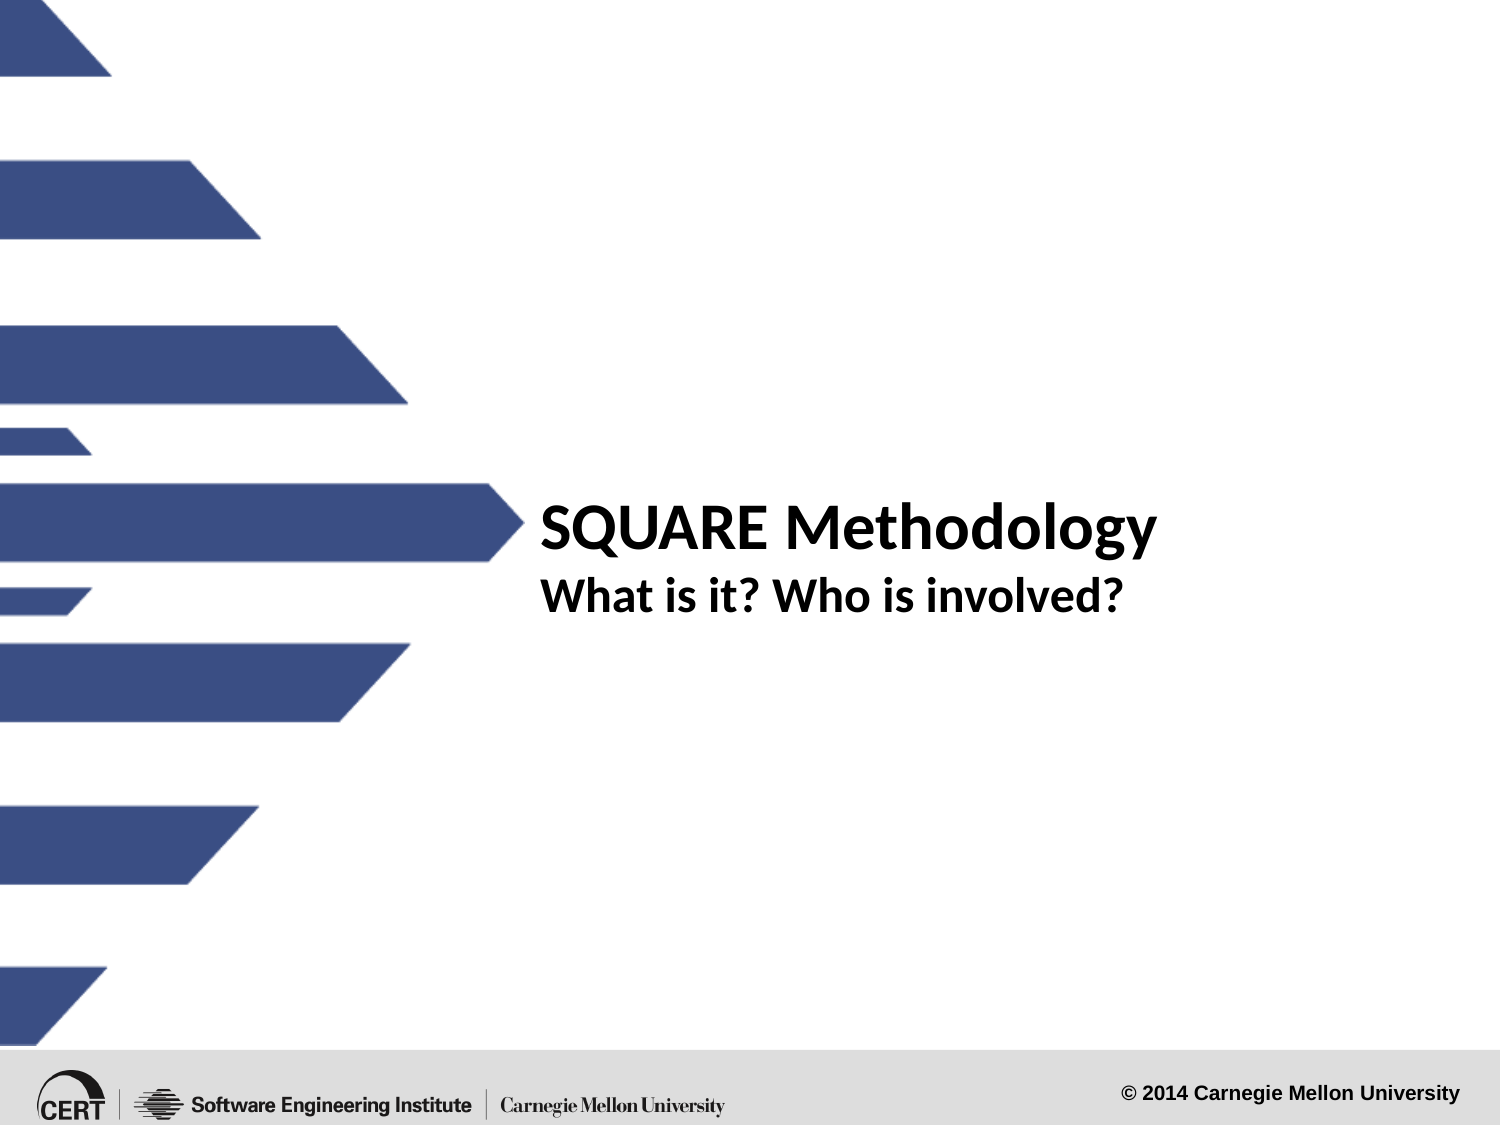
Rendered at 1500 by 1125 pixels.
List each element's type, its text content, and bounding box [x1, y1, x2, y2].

picture [37, 1069, 725, 1122]
title SQUARE Methodology What is it? Who is involved? [524, 474, 1426, 688]
picture [0, 0, 525, 1046]
